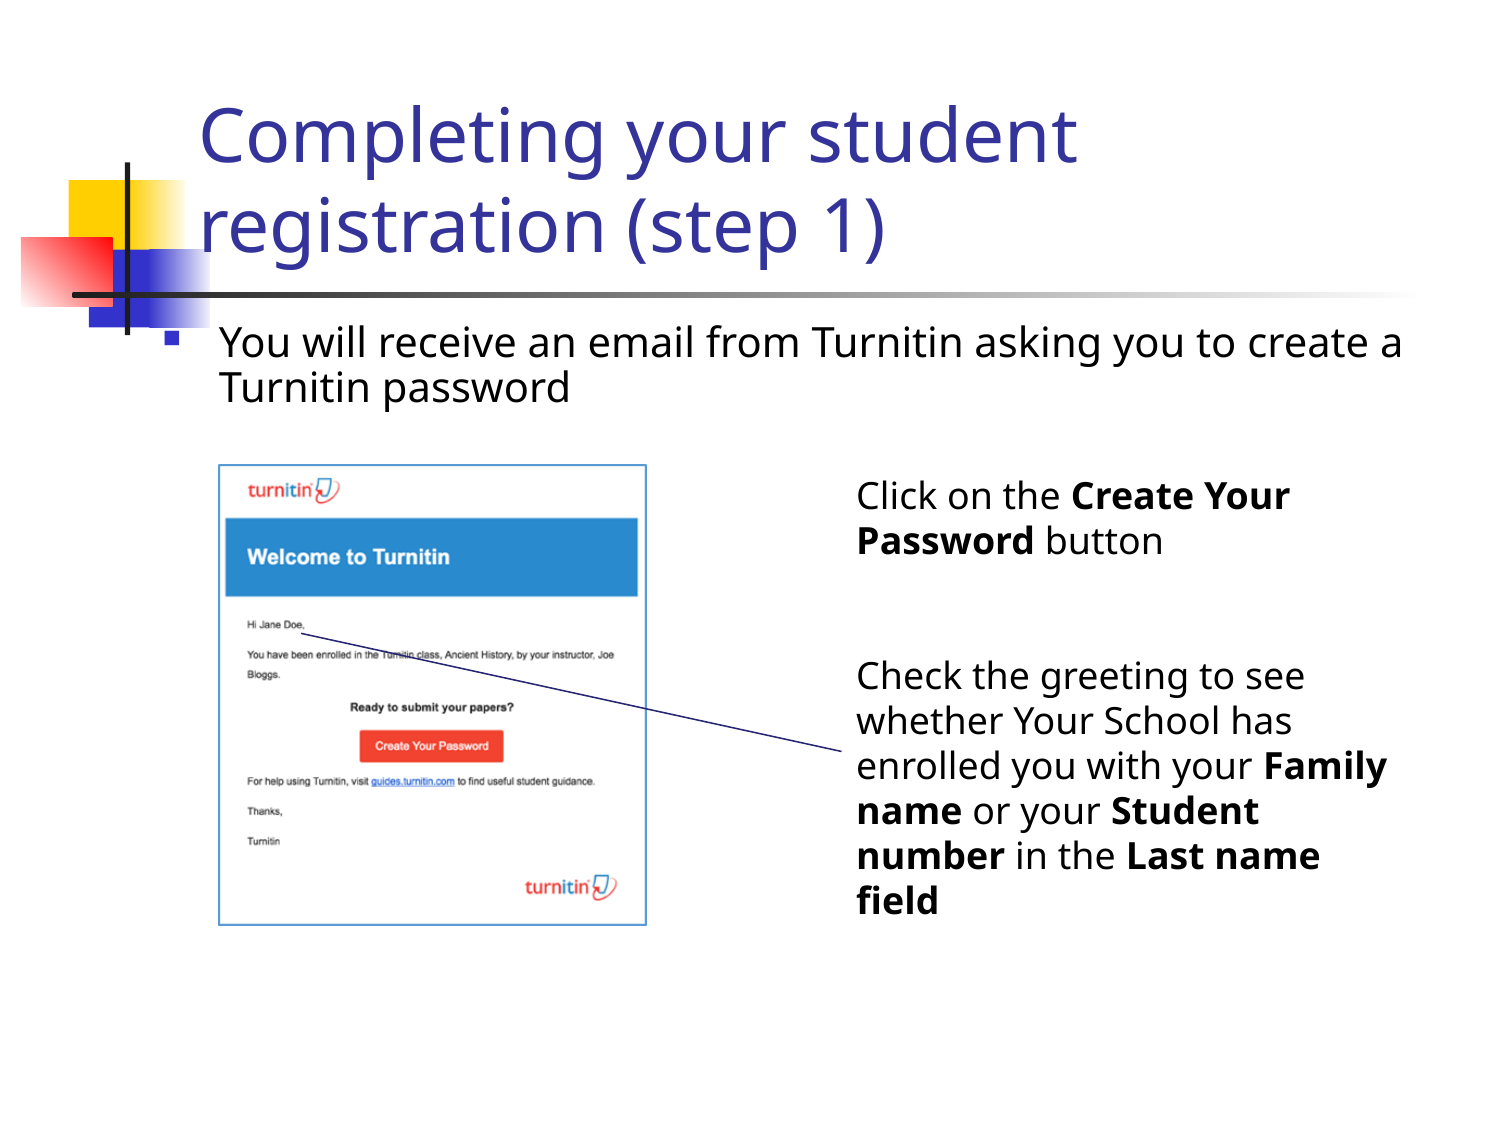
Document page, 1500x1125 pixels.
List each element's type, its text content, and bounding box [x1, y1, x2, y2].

text_box Click on the Create Your Password button Check the greeting to see whether Your School has enrolled you with your Family name or your Student number in the Last name field [841, 464, 1424, 930]
title Completing your student registration (step 1) [182, 34, 1500, 276]
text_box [300, 633, 842, 752]
list You will receive an email from Turnitin asking you to create a Turnitin password [147, 314, 1471, 528]
picture [218, 464, 647, 926]
